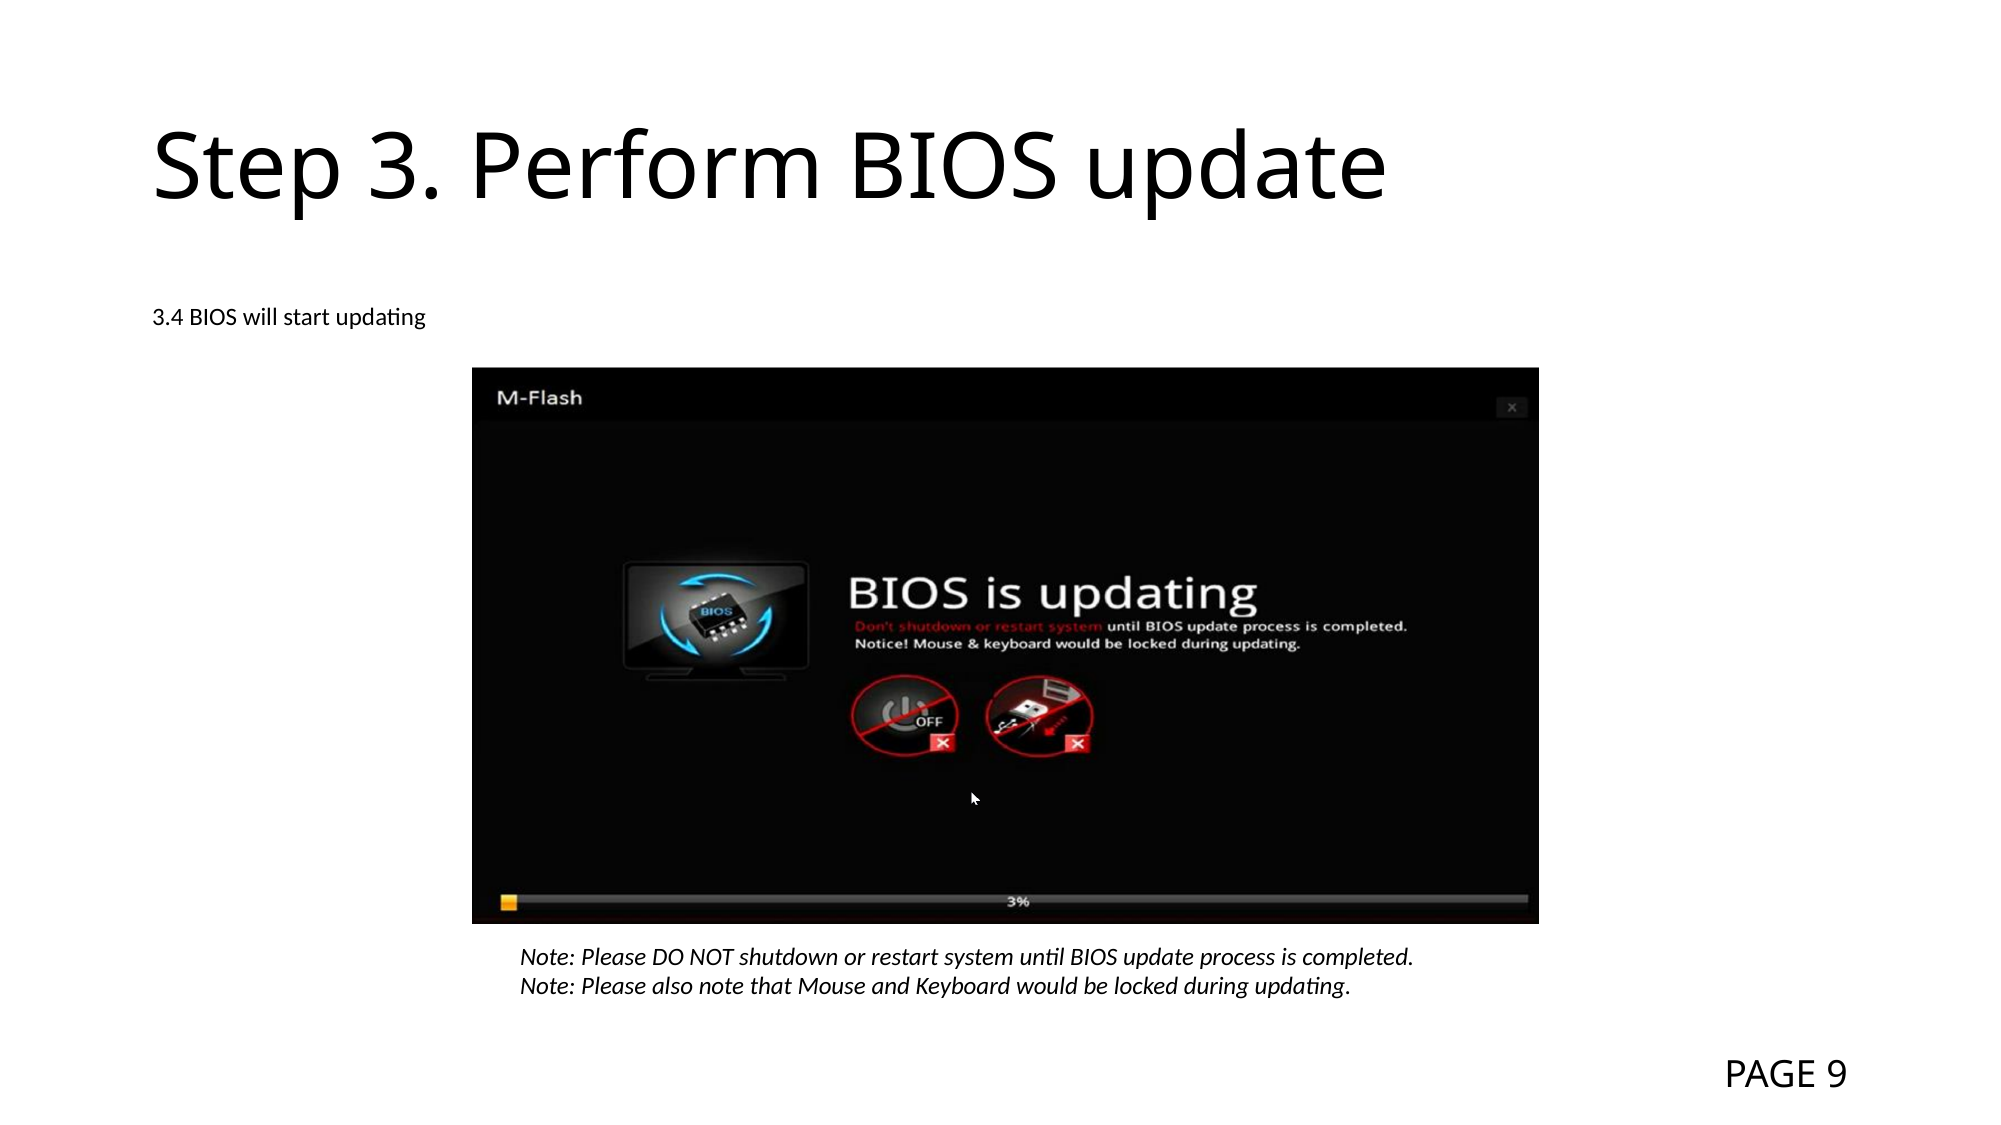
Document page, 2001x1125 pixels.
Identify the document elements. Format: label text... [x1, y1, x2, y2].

title Step 3. Perform BIOS update [137, 59, 1863, 278]
slide_number PAGE 9 [1412, 1042, 1863, 1103]
picture [471, 366, 1539, 924]
text_box 3.4 BIOS will start updating [137, 293, 1378, 369]
text_box Note: Please DO NOT shutdown or restart system until BIOS update process is completed. Note: Please also note that Mouse and Keyboard would be locked during updating. [505, 932, 1506, 1008]
